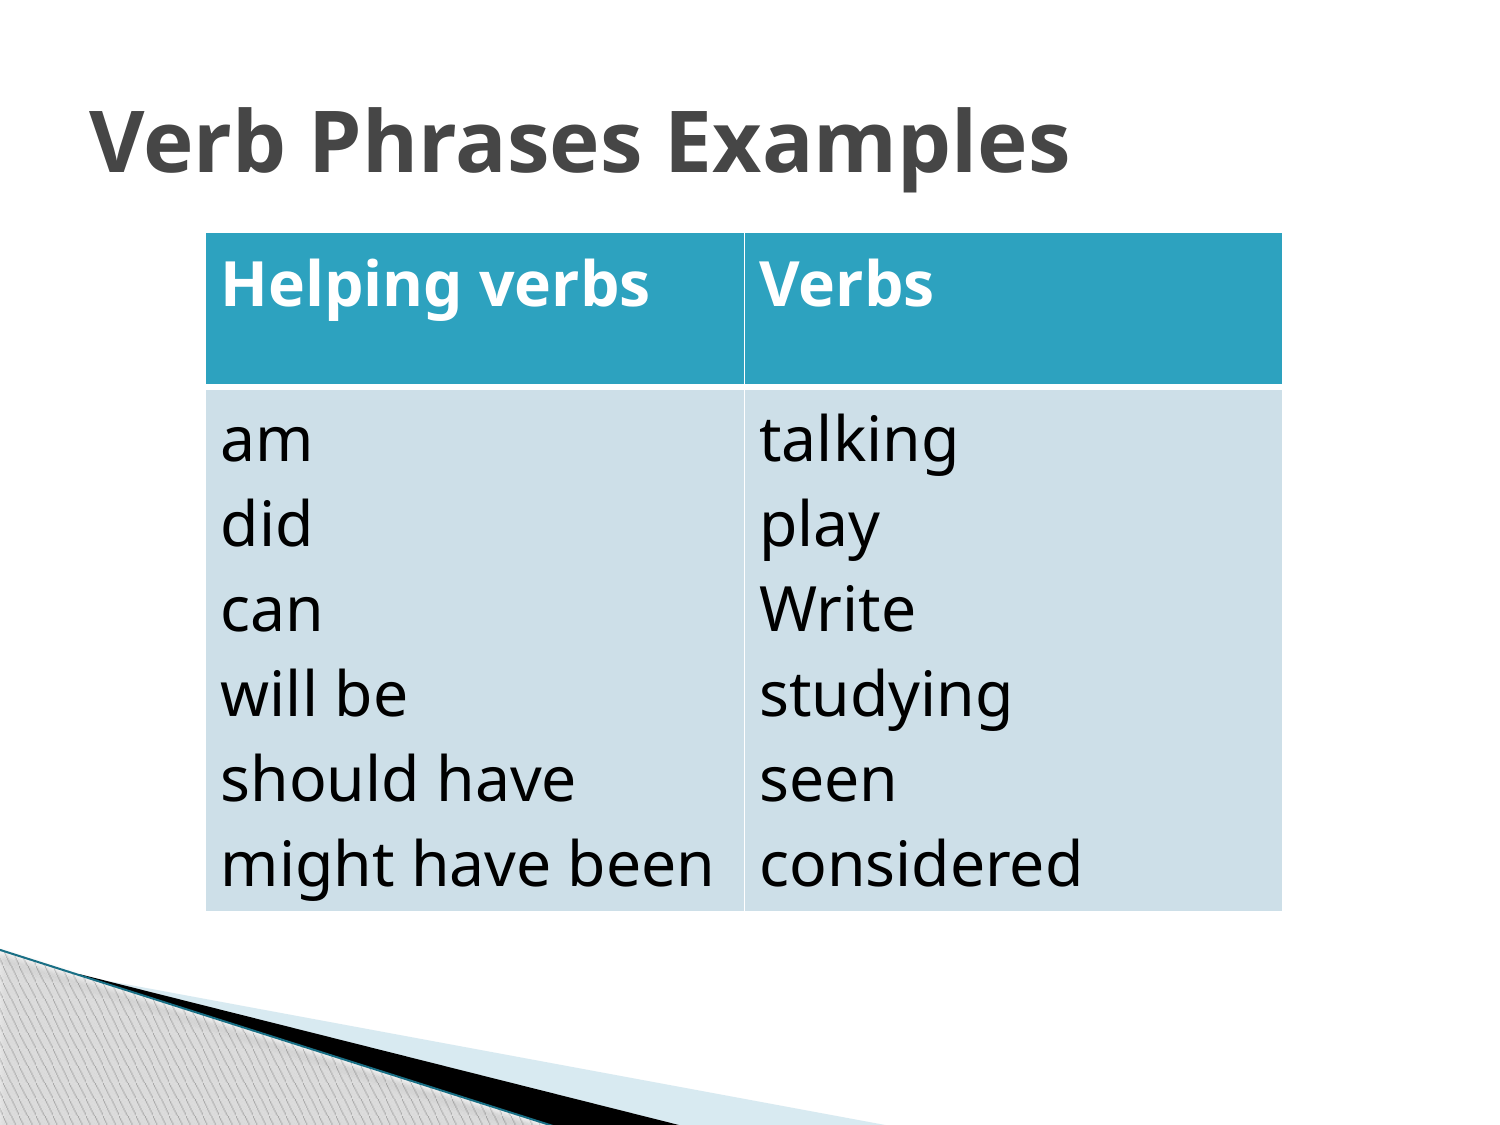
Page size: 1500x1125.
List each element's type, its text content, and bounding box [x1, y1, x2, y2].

table_cell talking play Write studying seen considered [745, 390, 1282, 911]
table_header Verbs [745, 233, 1282, 384]
title Verb Phrases Examples [75, 45, 1425, 233]
table_header Helping verbs [206, 233, 744, 384]
table_cell am did can will be should have might have been [206, 390, 744, 911]
